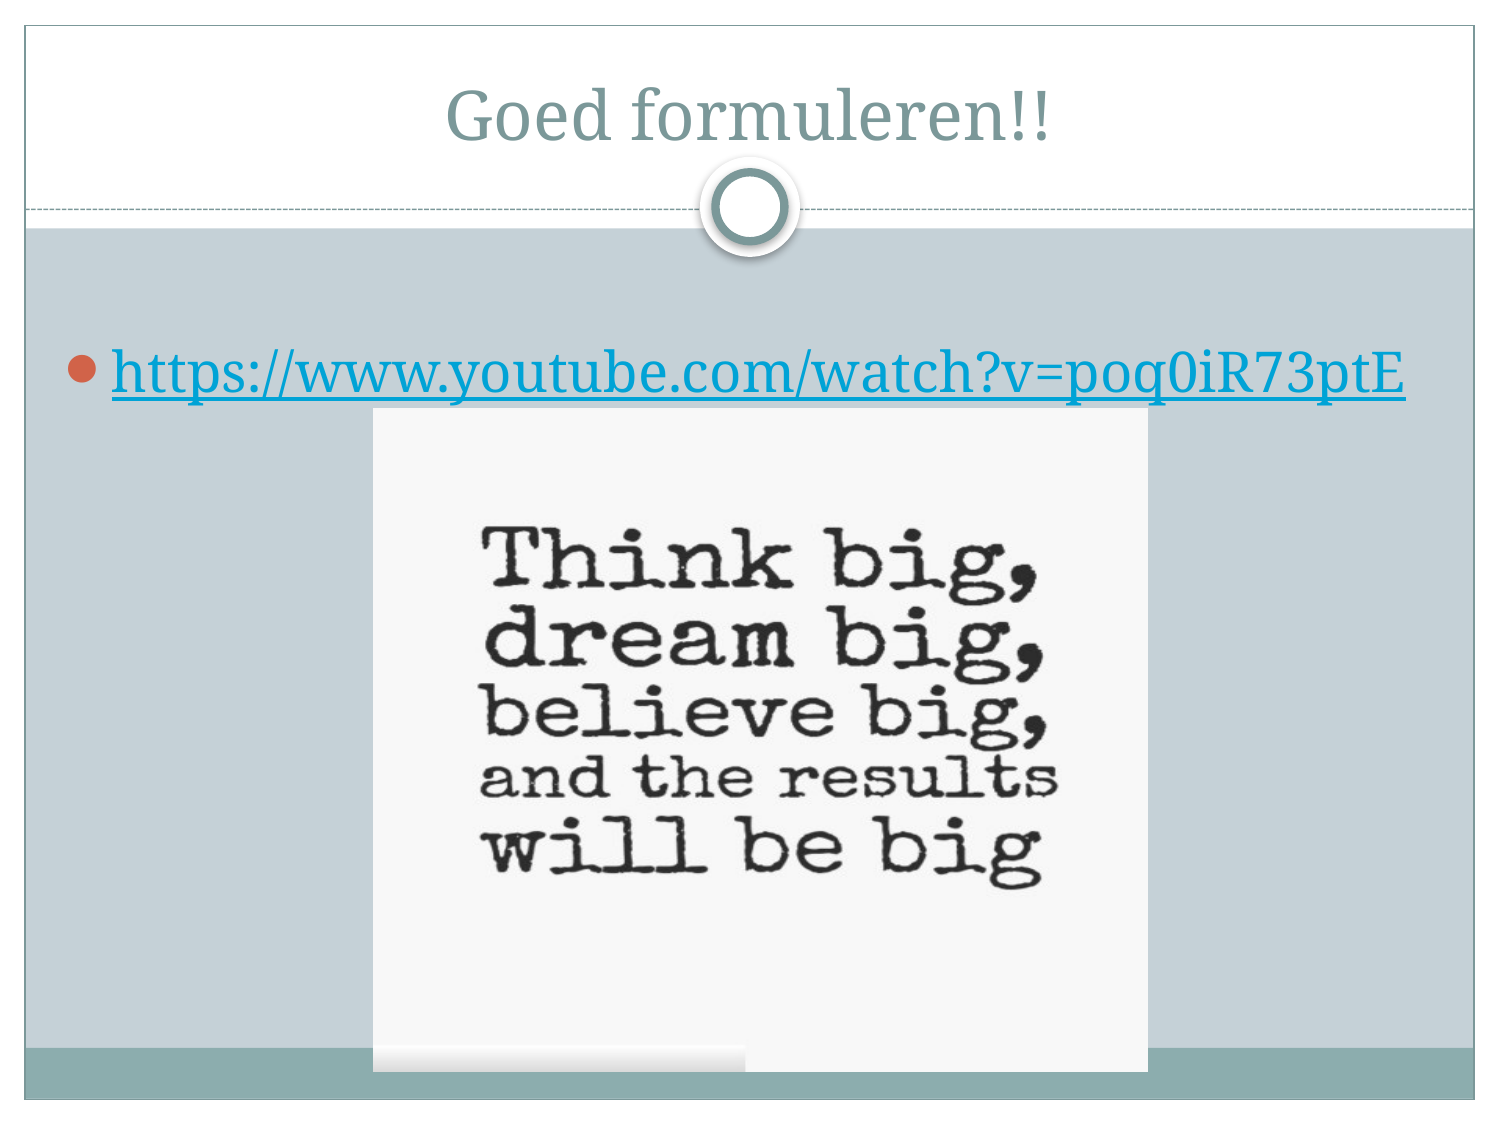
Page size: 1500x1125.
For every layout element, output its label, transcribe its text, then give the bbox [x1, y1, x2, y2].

picture [373, 408, 1148, 1073]
list https://www.youtube.com/watch?v=poq0iR73ptE [49, 250, 1445, 1001]
title Goed formuleren!! [49, 37, 1450, 162]
